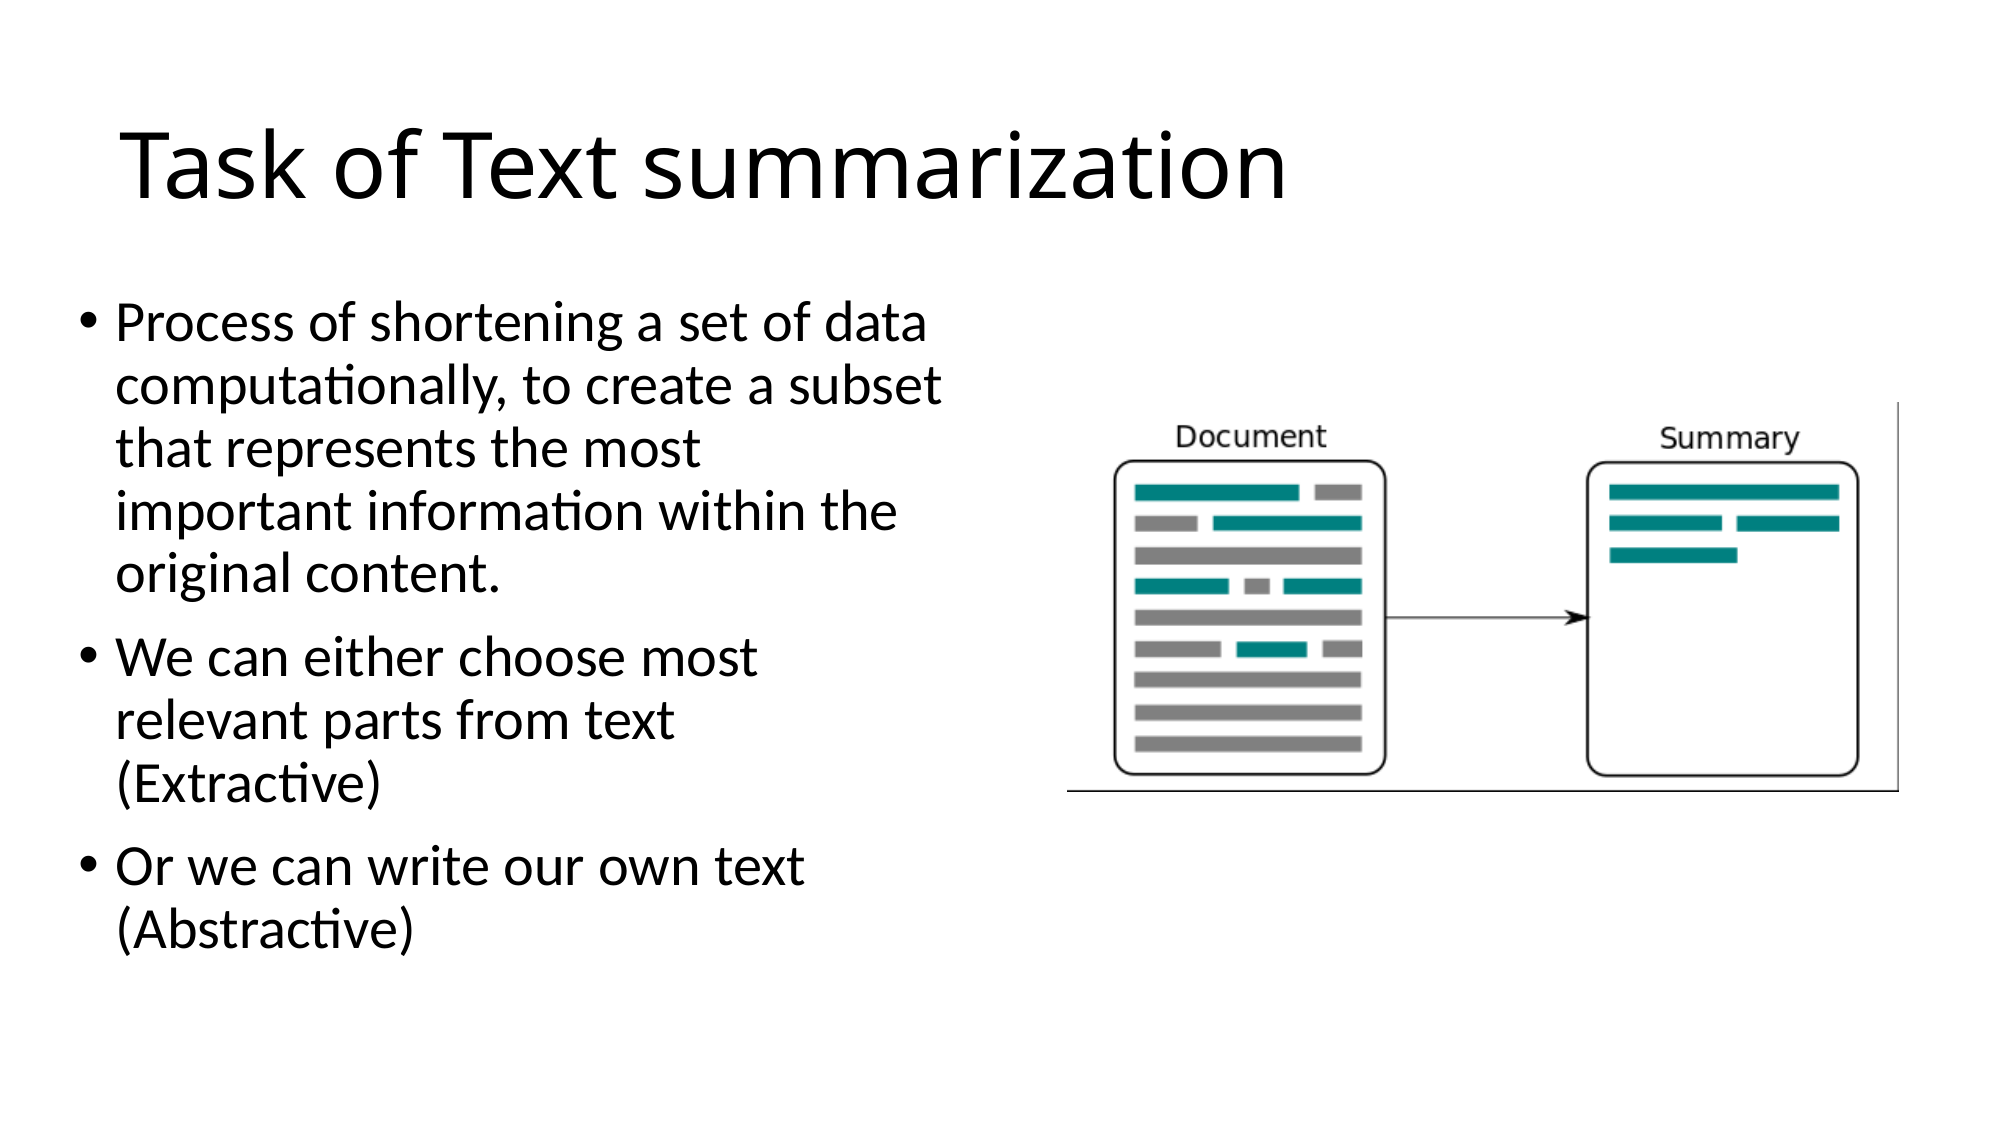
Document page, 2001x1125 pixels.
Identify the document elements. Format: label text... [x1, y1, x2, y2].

list Process of shortening a set of data computationally, to create a subset that represents the most important information within the original content. We can either choose most relevant parts from text (Extractive) Or we can write our own text (Abstractive) [63, 283, 964, 998]
title Task of Text summarization [104, 59, 1830, 278]
picture [1067, 402, 1899, 792]
